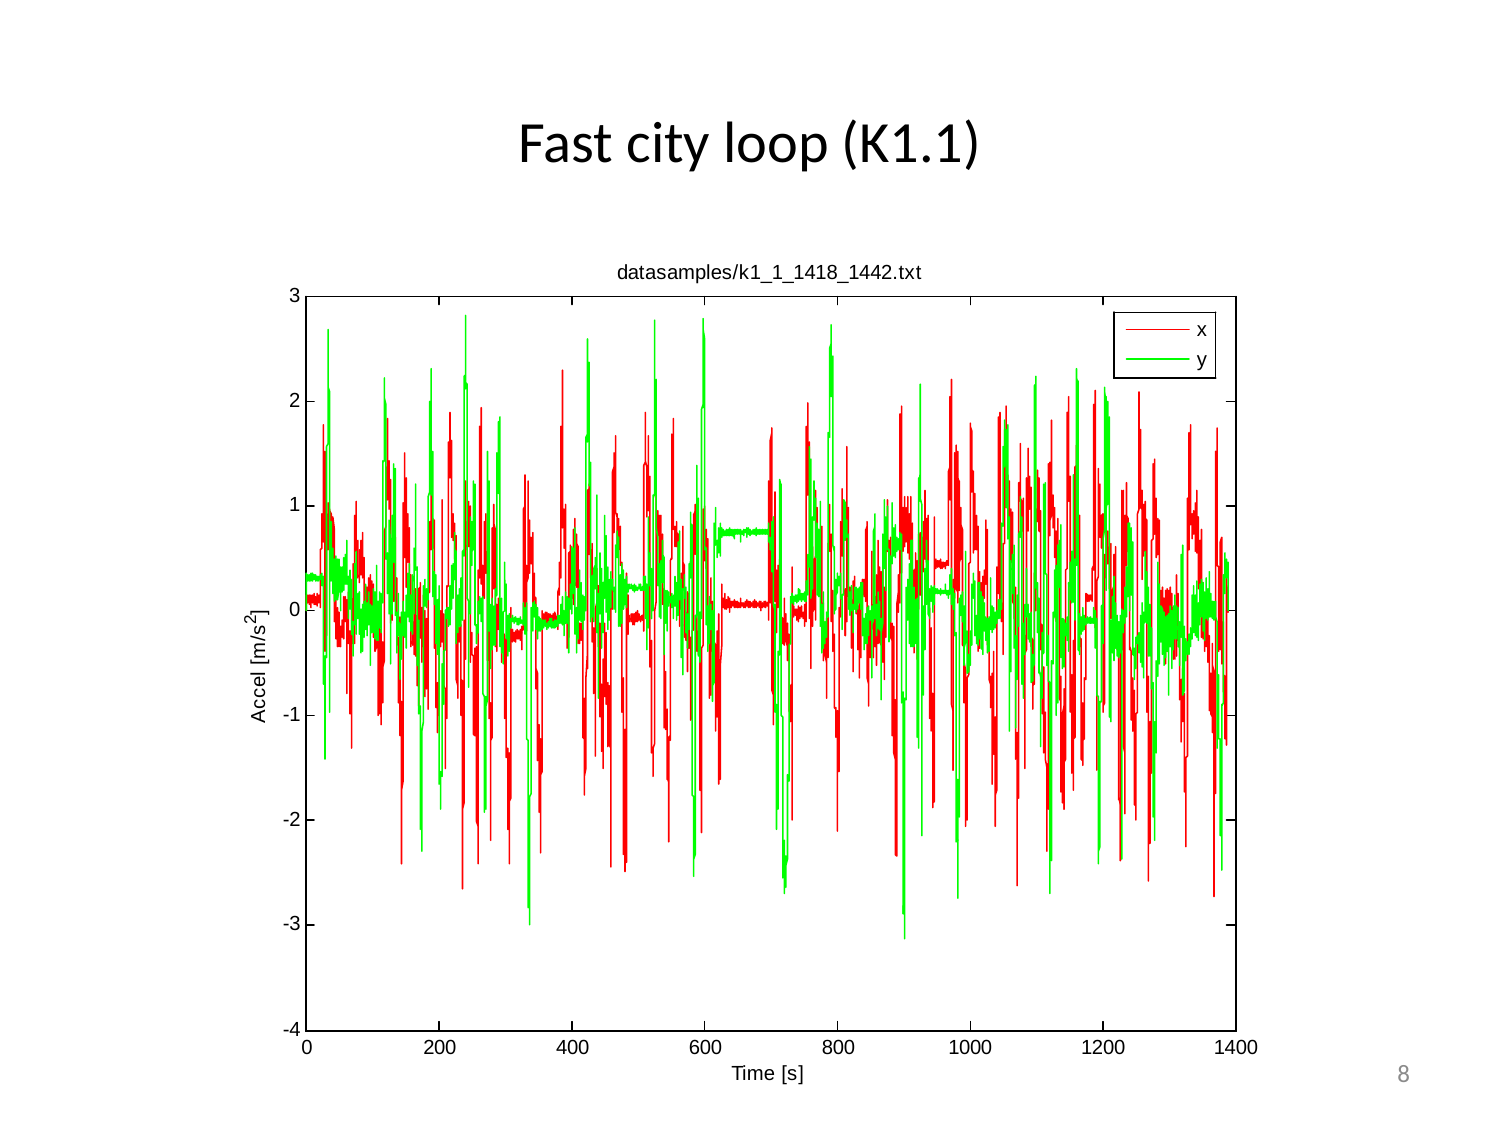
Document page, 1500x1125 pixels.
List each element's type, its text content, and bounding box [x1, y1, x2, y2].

slide_number 8 [1354, 1042, 1425, 1103]
title Fast city loop (K1.1) [75, 45, 1425, 233]
picture [149, 229, 1351, 1125]
